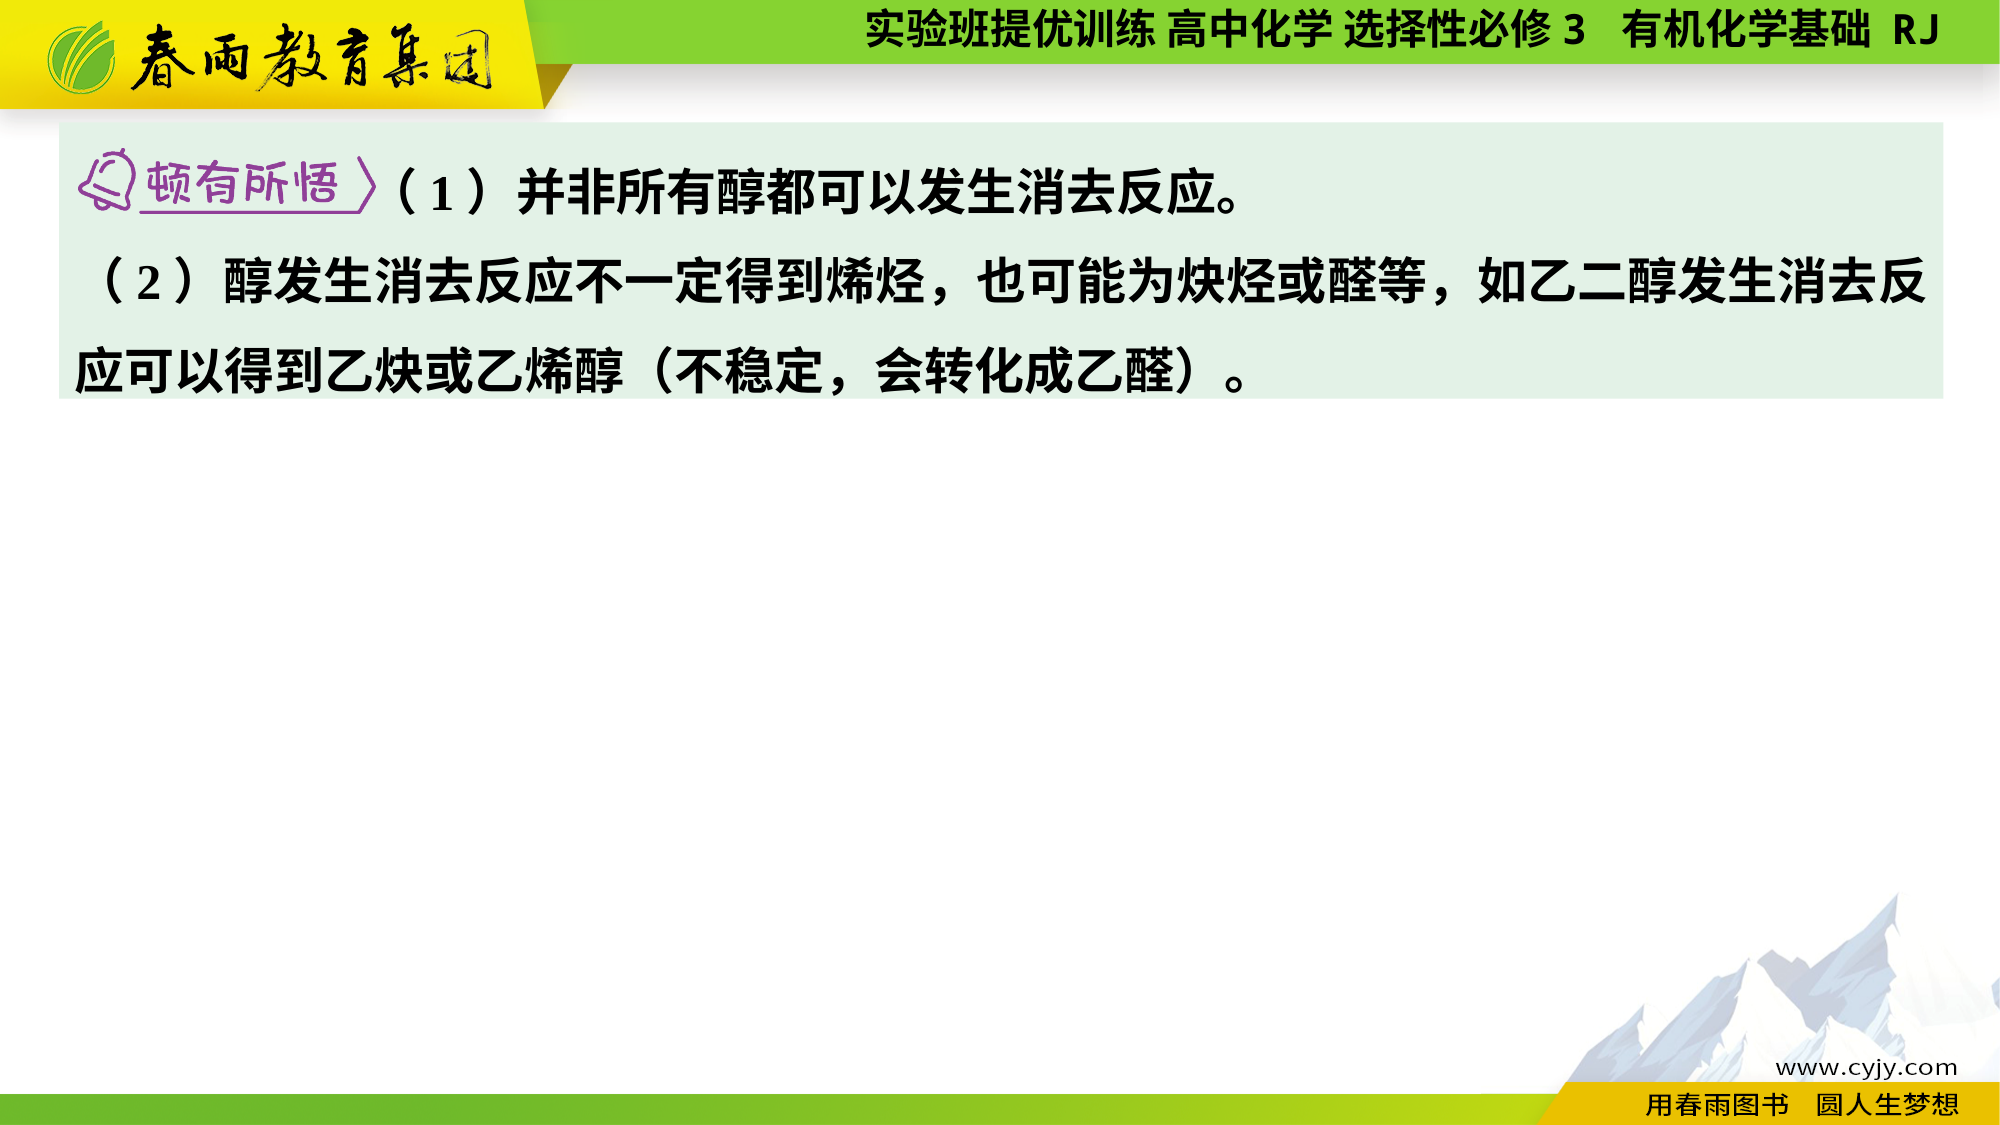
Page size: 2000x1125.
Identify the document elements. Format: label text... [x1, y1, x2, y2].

list （1）并非所有醇都可以发生消去反应。 （2）醇发生消去反应不一定得到烯烃，也可能为炔烃或醛等，如乙二醇发生消去反应可以得到乙炔或乙烯醇（不稳定，会转化成乙醛）。 [59, 122, 1944, 399]
picture [0, 0, 2000, 1125]
